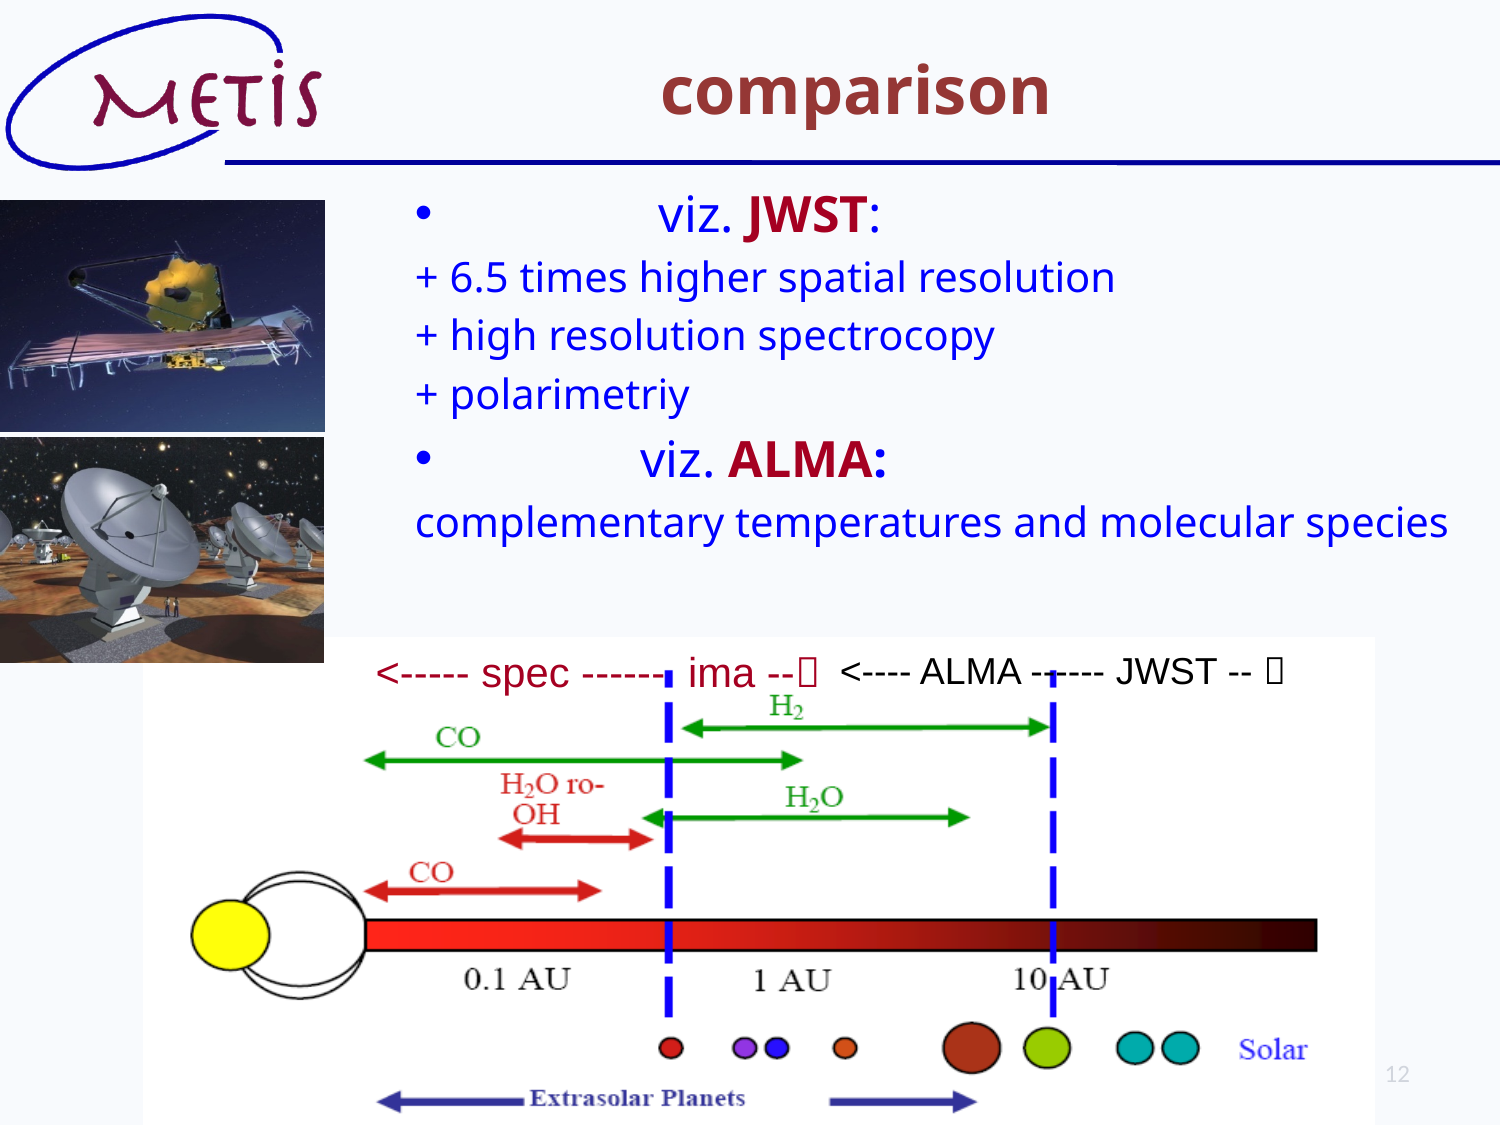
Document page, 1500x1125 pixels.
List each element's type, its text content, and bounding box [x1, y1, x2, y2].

list viz. JWST: + 6.5 times higher spatial resolution + high resolution spectrocopy + polarimetriy viz. ALMA: complementary temperatures and molecular species [399, 174, 1500, 638]
slide_number 12 [1379, 1042, 1425, 1103]
title comparison [341, 12, 1388, 160]
picture [0, 0, 337, 188]
picture [0, 199, 326, 433]
picture [0, 437, 1376, 1125]
